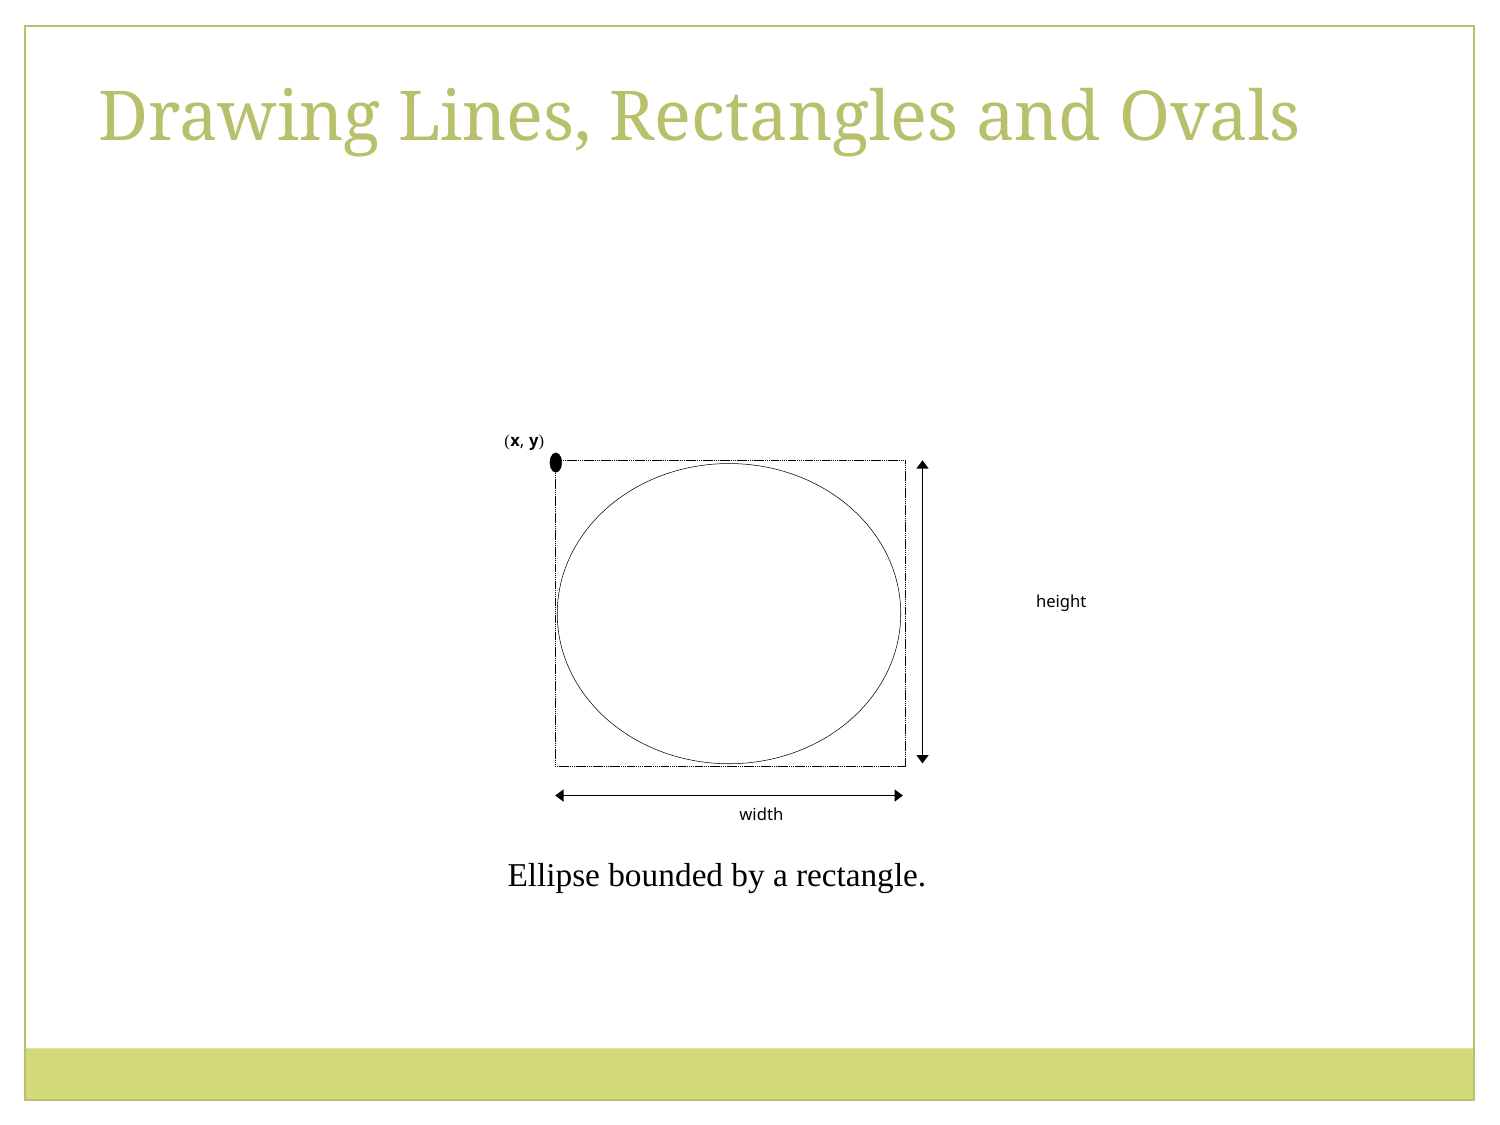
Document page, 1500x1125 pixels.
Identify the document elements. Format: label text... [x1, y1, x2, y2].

text_box Ellipse bounded by a rectangle. [492, 862, 942, 901]
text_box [199, 412, 1251, 851]
title Drawing Lines, Rectangles and Ovals [0, 37, 1400, 162]
